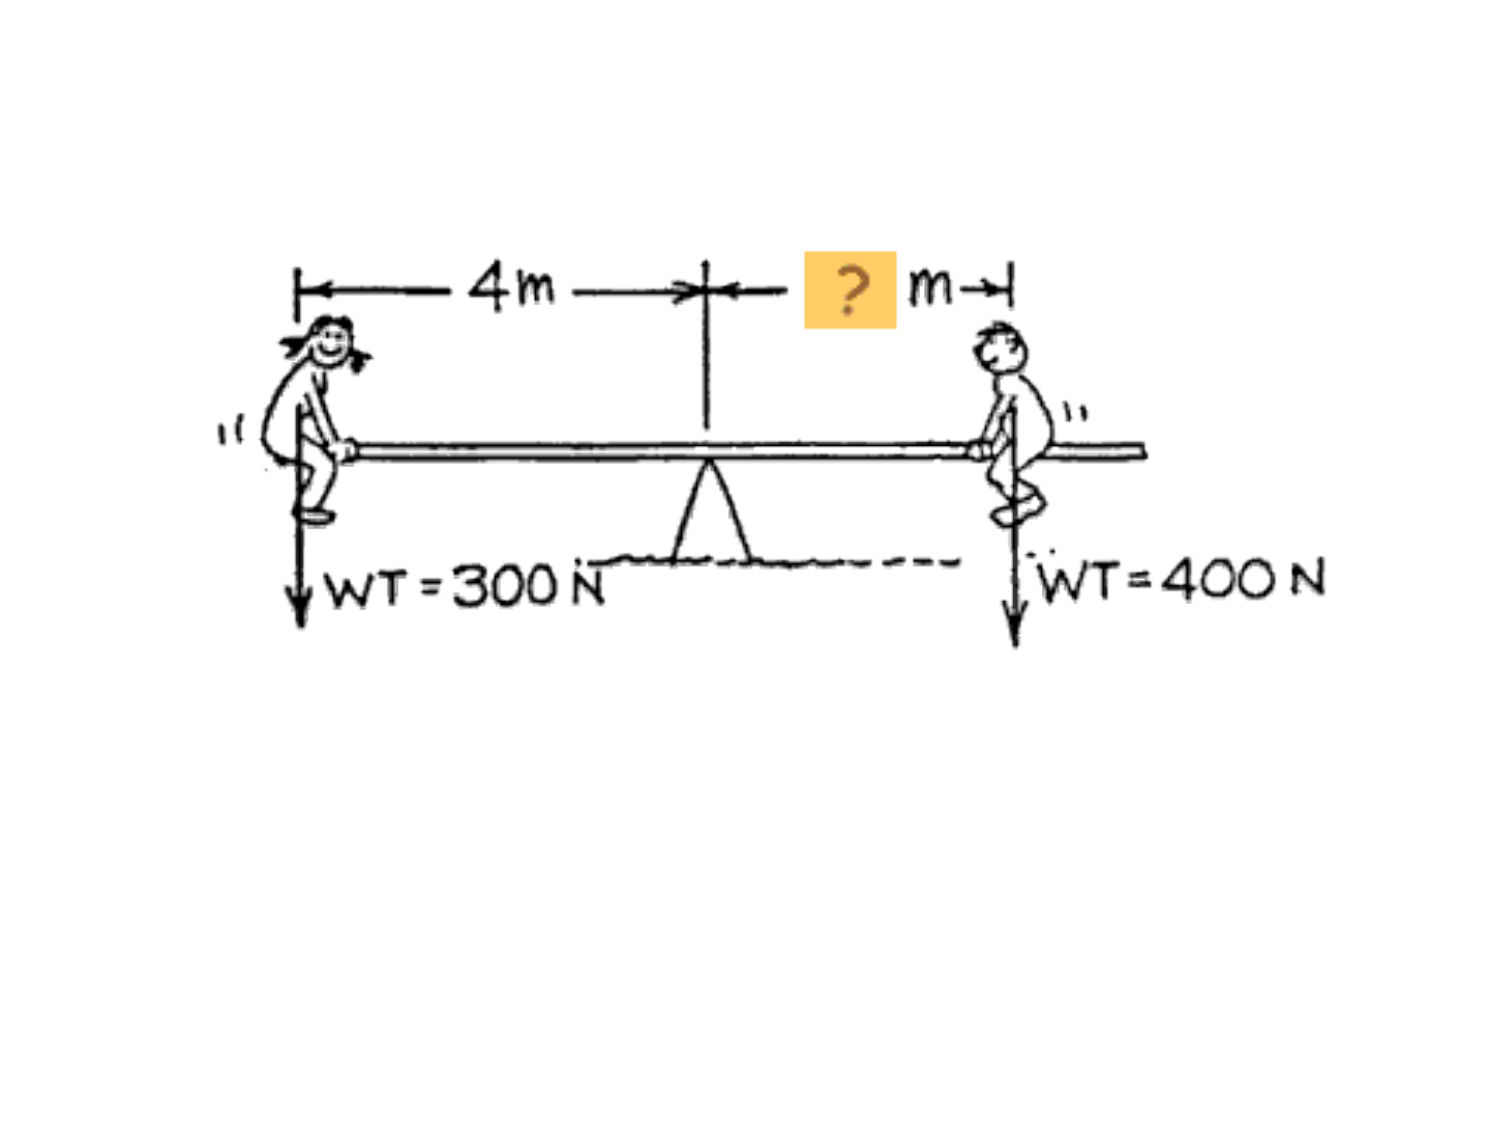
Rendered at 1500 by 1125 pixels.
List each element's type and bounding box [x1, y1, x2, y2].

picture [208, 224, 1339, 663]
